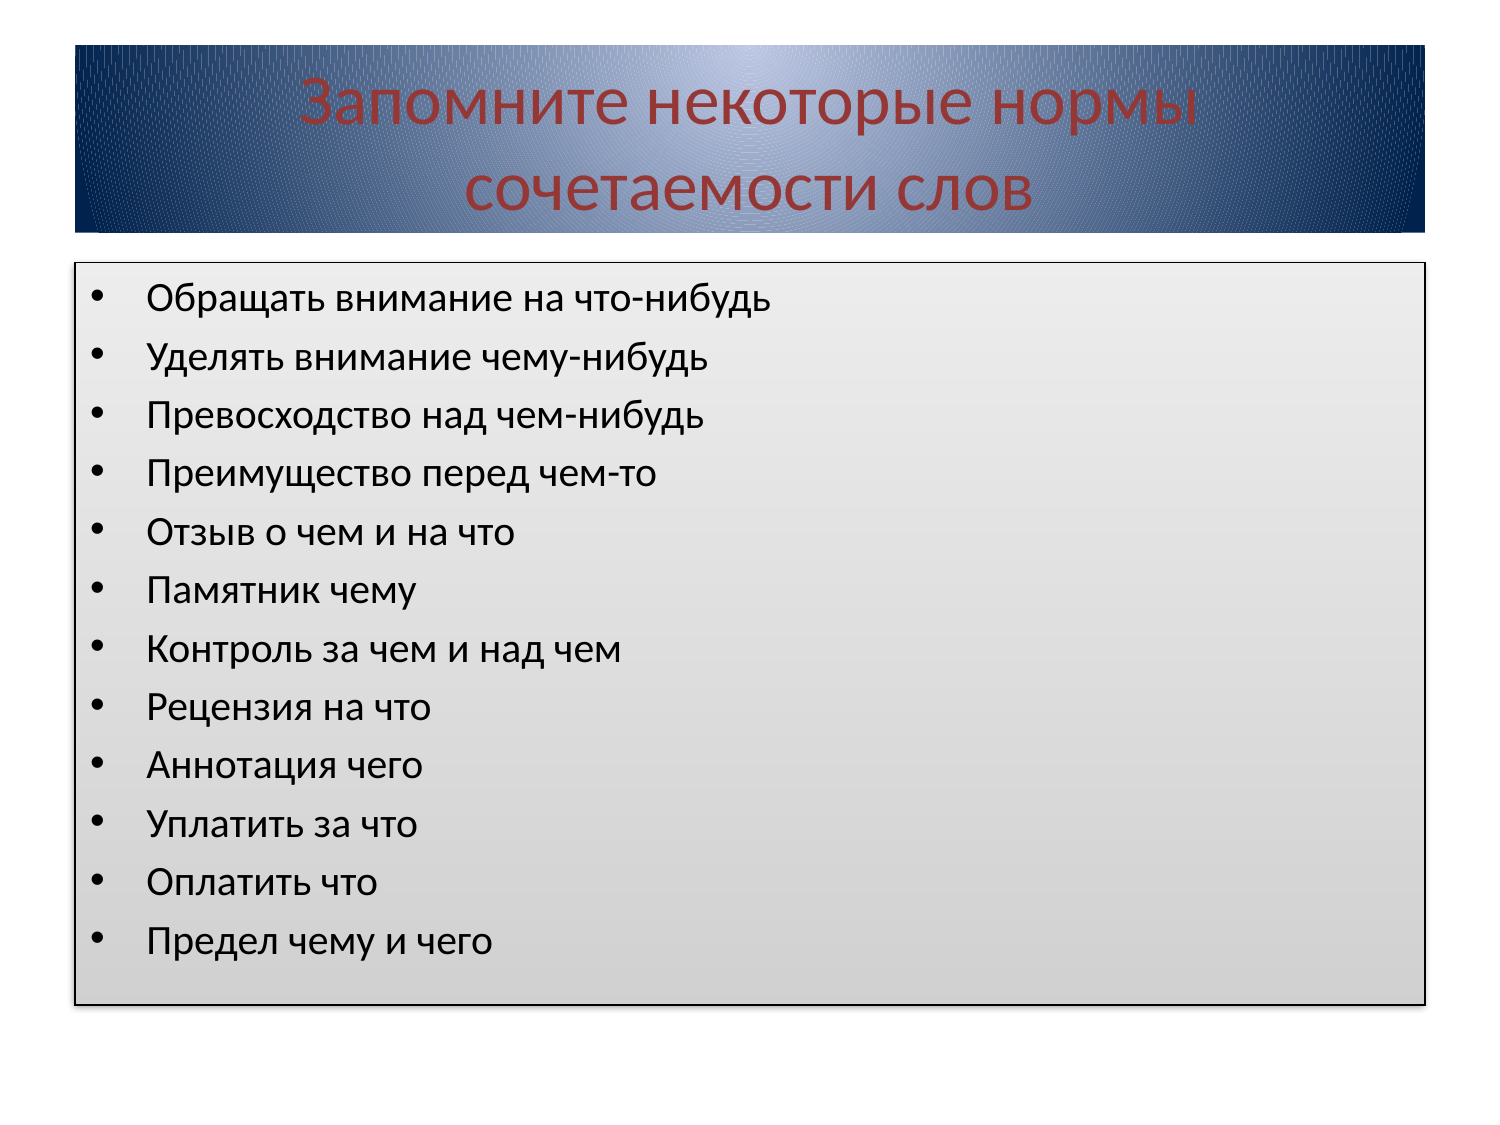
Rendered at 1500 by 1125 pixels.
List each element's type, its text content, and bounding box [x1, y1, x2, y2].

list Обращать внимание на что-нибудь Уделять внимание чему-нибудь Превосходство над чем-нибудь Преимущество перед чем-то Отзыв о чем и на что Памятник чему Контроль за чем и над чем Рецензия на что Аннотация чего Уплатить за что Оплатить что Предел чему и чего [74, 262, 1426, 1006]
title Запомните некоторые нормы сочетаемости слов [74, 44, 1426, 233]
